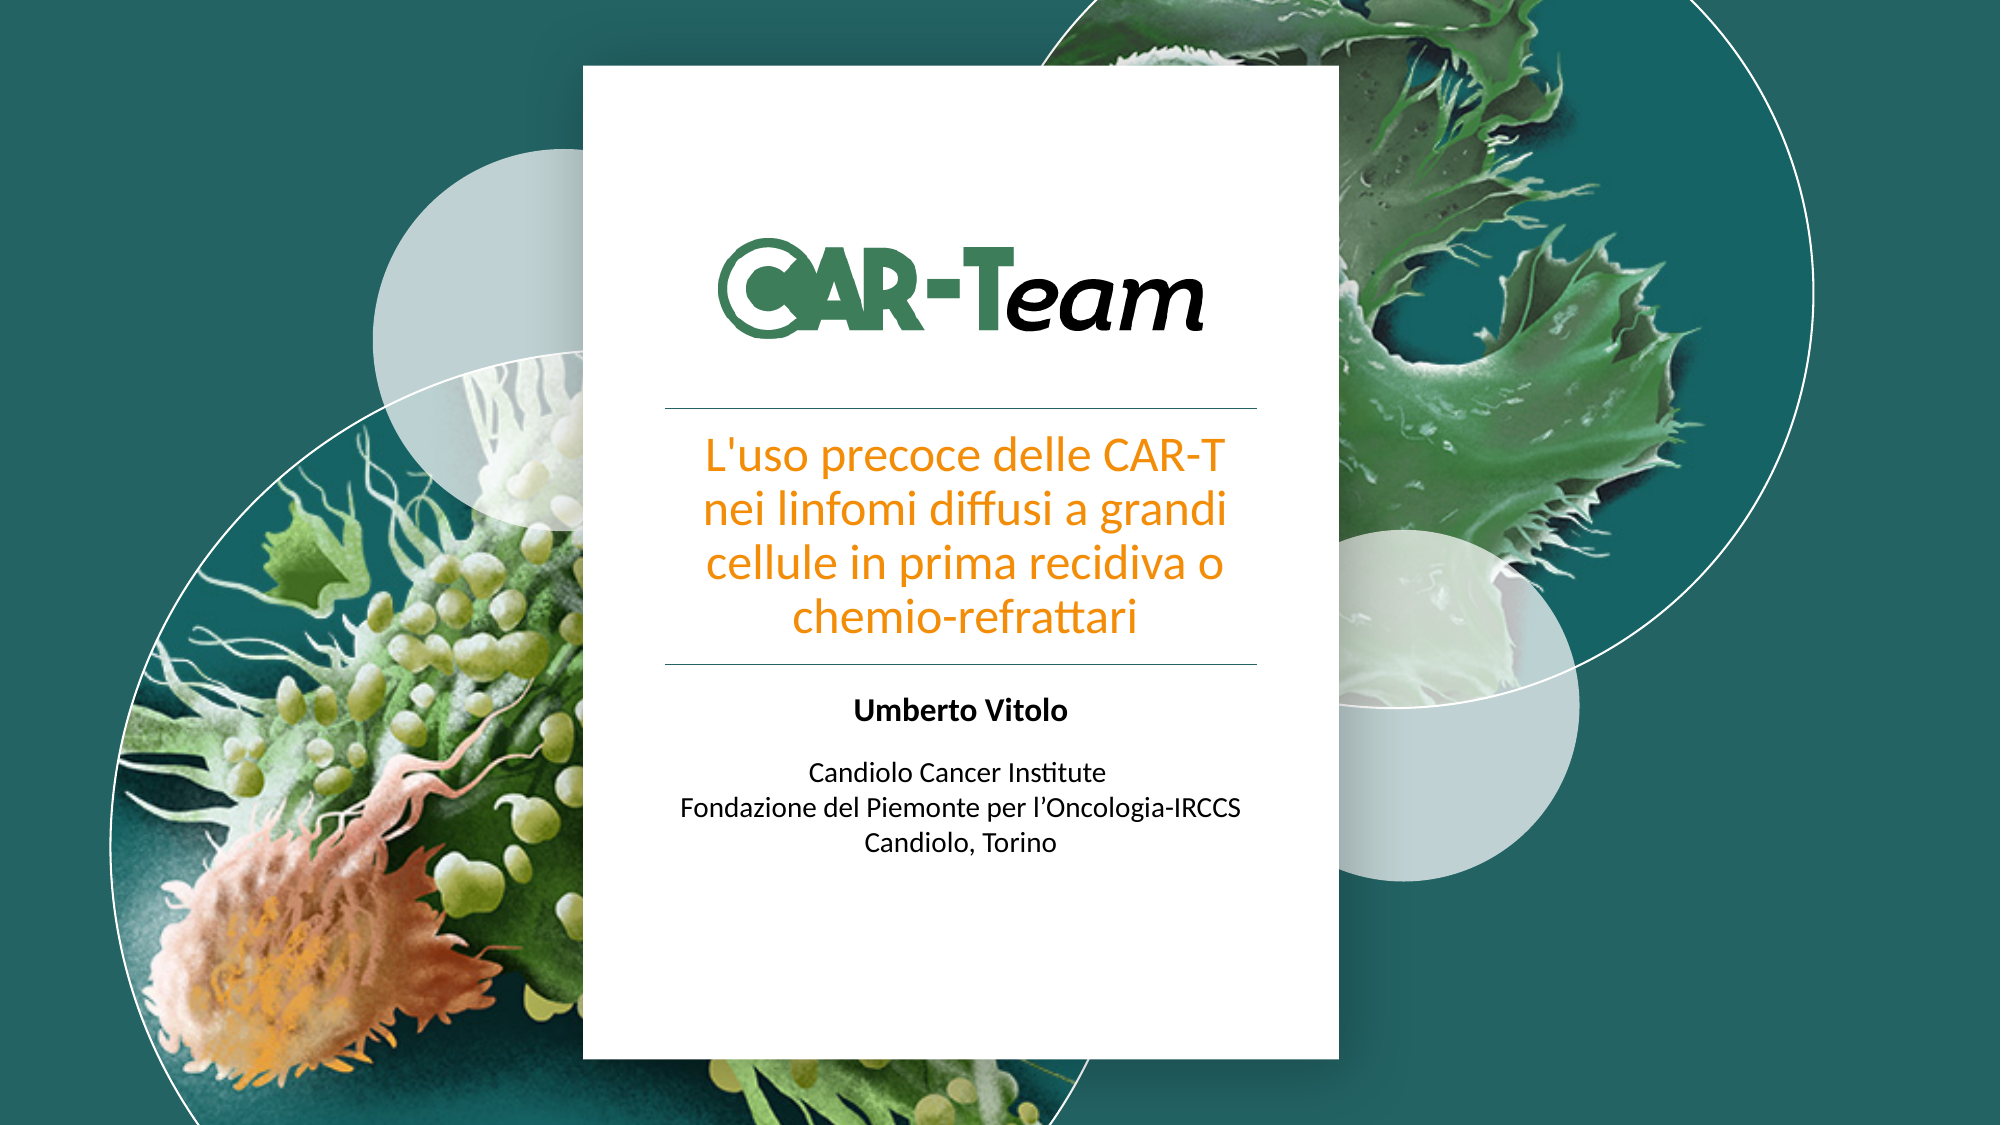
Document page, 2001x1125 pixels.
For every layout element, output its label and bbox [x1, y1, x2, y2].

picture [110, 349, 1138, 1125]
text_box [1138, 0, 2000, 1125]
picture [973, 0, 1814, 709]
text_box [0, 0, 973, 1125]
text_box [371, 148, 549, 349]
text_box [1388, 709, 1581, 883]
text_box [583, 65, 1339, 1060]
